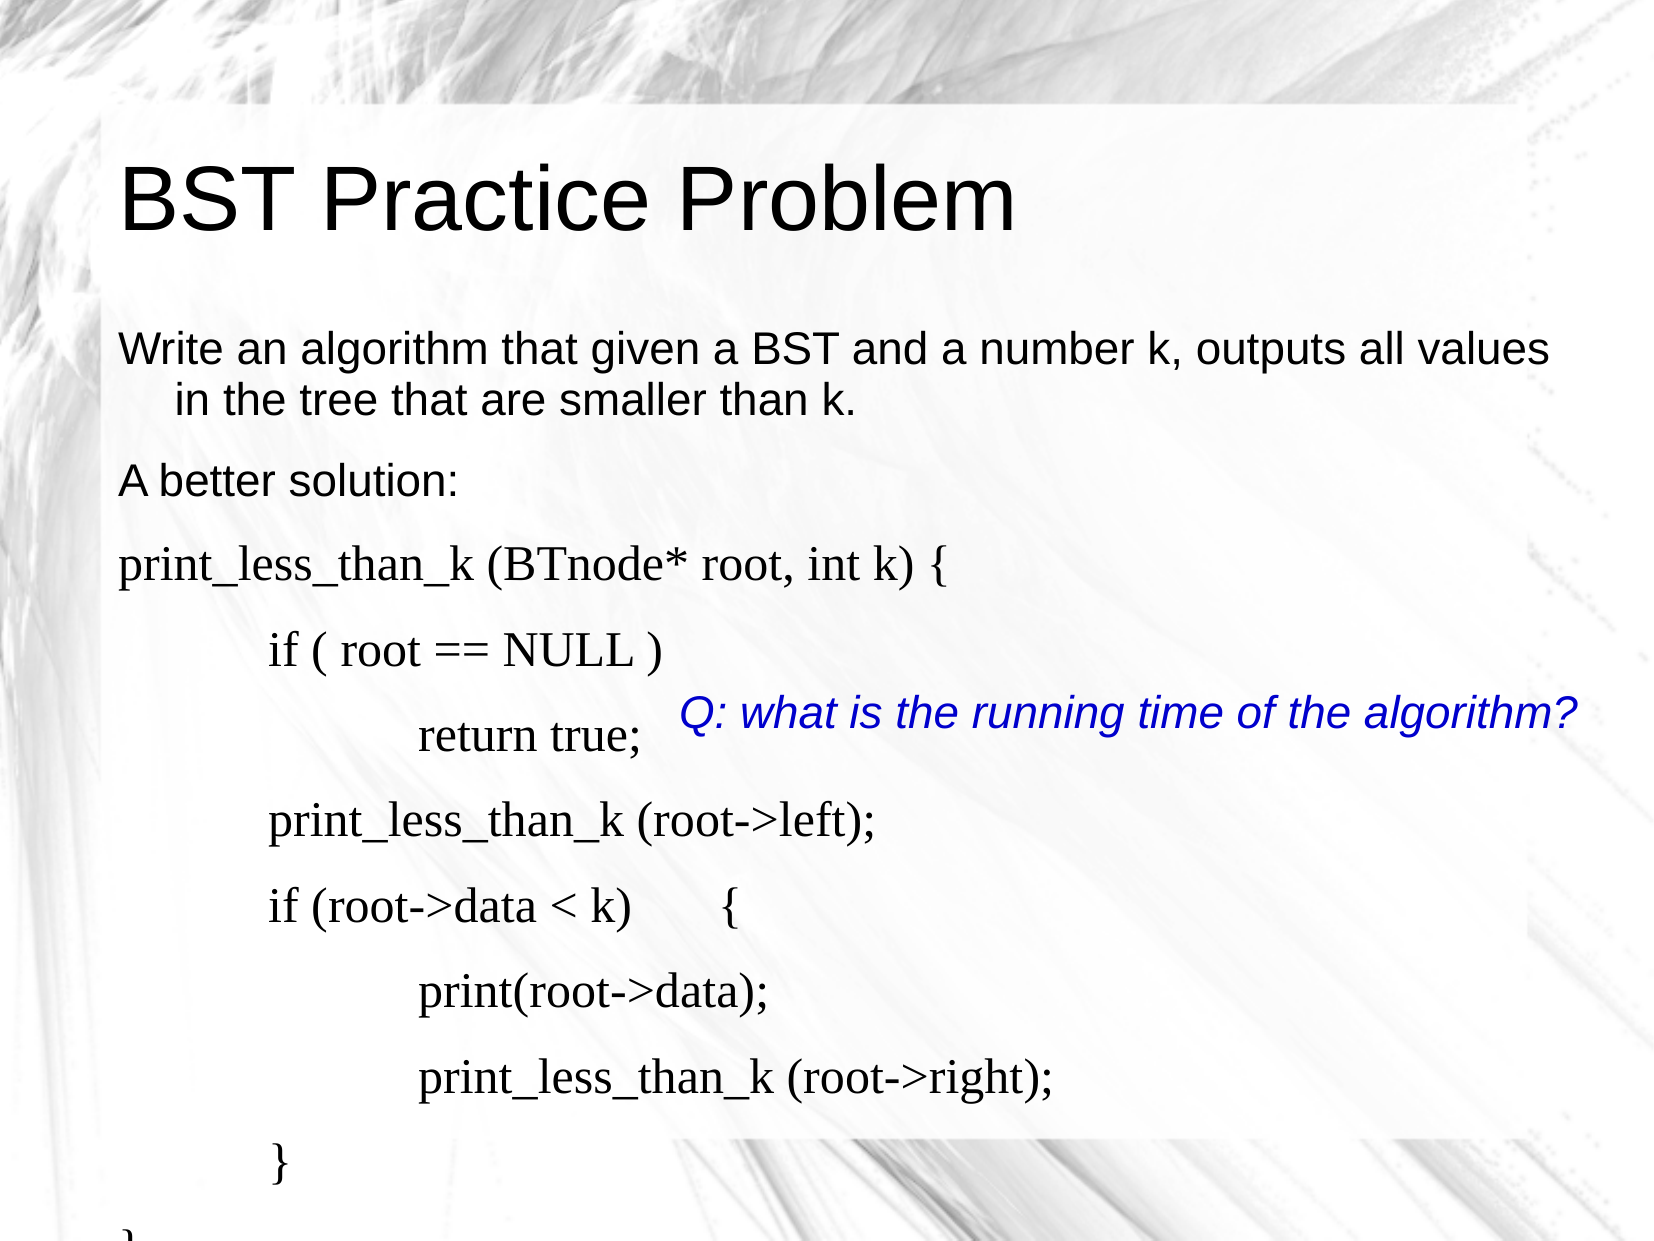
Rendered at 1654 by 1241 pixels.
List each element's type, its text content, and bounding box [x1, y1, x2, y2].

picture [0, 0, 1654, 1241]
text_box Q: what is the running time of the algorithm? [664, 680, 1621, 747]
title BST Practice Problem [118, 93, 1506, 299]
list Write an algorithm that given a BST and a number k, outputs all values in the tree that are smaller than k. A better solution: print_less_than_k (BTnode* root, int k) { if ( root == NULL ) return true; print_less_than_k (root->left); if (root->data < k) { print(root->data); print_less_than_k (root->right); } } [118, 319, 1571, 1109]
